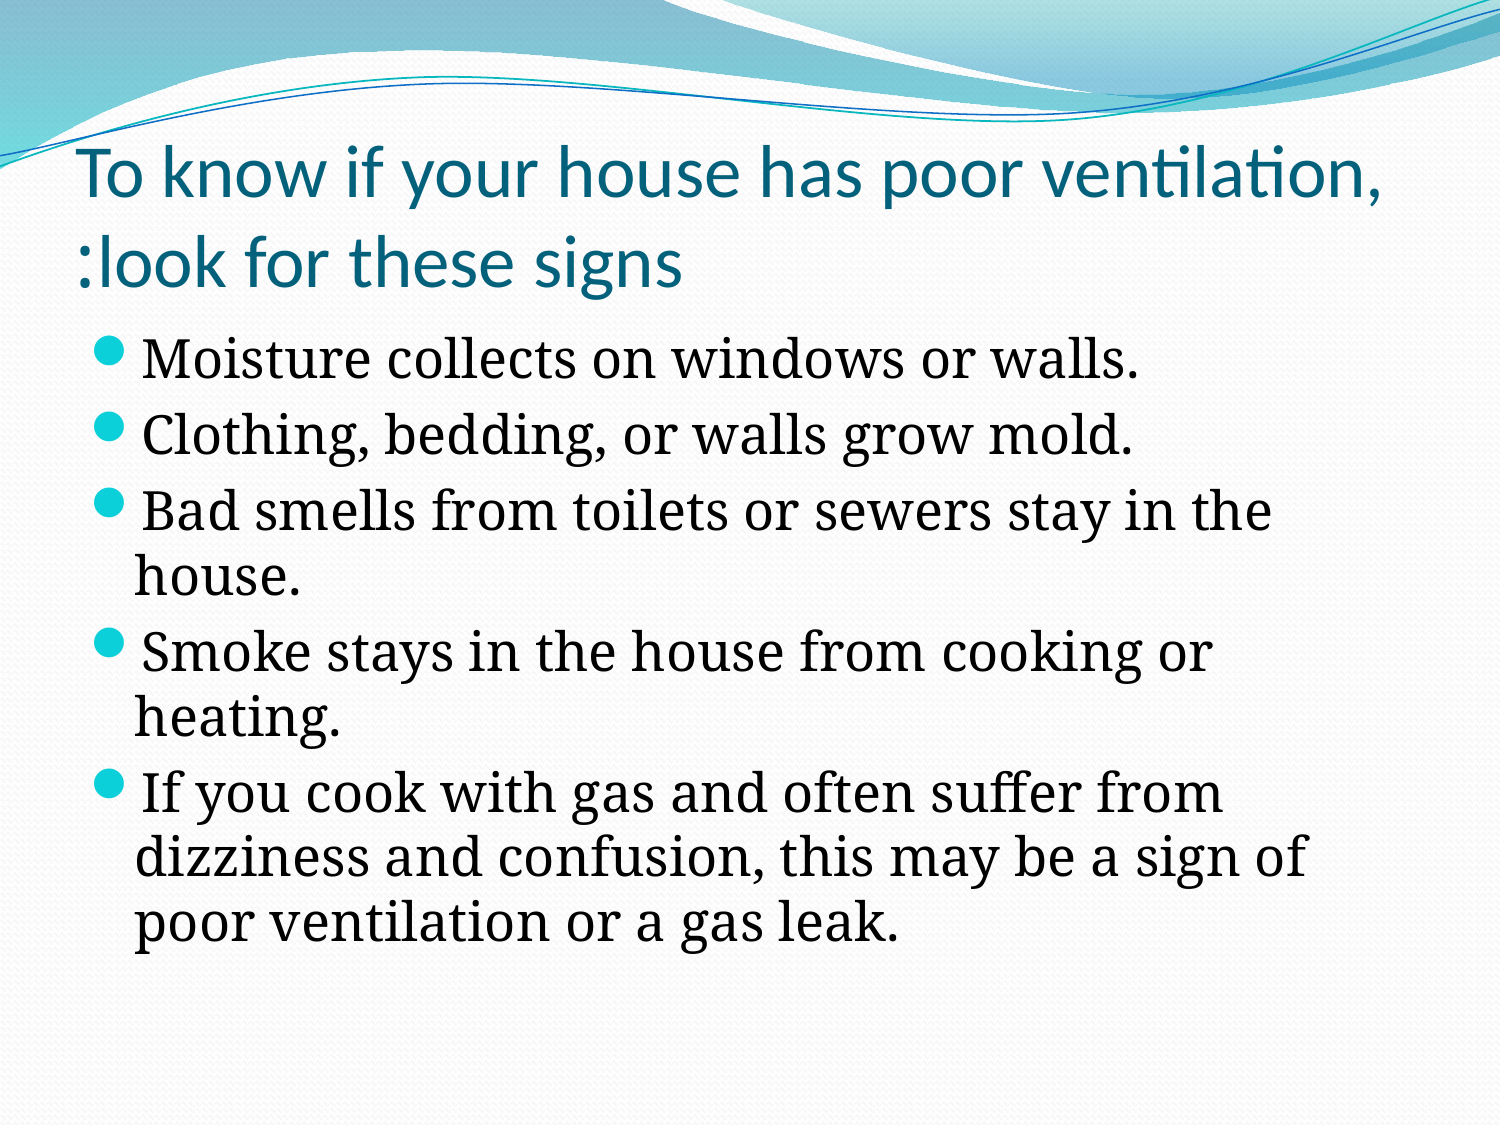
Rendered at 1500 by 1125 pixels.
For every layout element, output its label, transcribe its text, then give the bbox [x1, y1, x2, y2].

list Moisture collects on windows or walls. Clothing, bedding, or walls grow mold. Bad smells from toilets or sewers stay in the house. Smoke stays in the house from cooking or heating. If you cook with gas and often suffer from dizziness and confusion, this may be a sign of poor ventilation or a gas leak. [75, 317, 1425, 1038]
title To know if your house has poor ventilation, look for these signs: [75, 115, 1425, 303]
